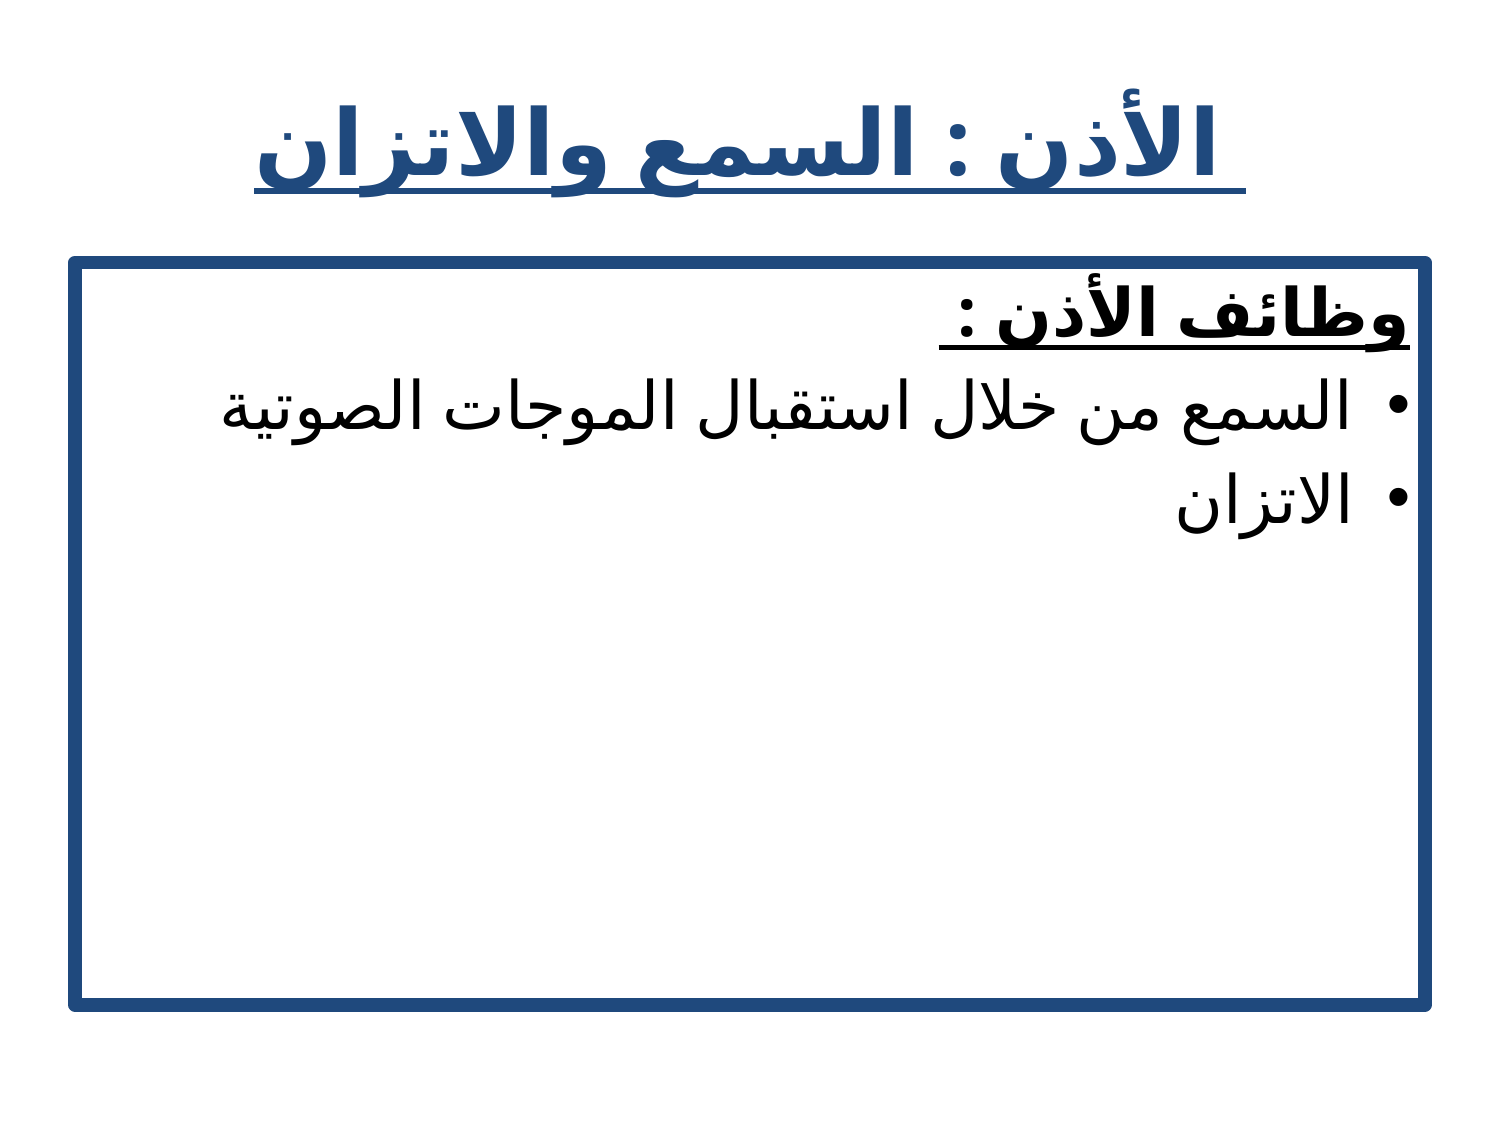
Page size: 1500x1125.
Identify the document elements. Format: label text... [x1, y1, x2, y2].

title الأذن : السمع والاتزان [75, 45, 1425, 233]
list وظائف الأذن : السمع من خلال استقبال الموجات الصوتية الاتزان [75, 262, 1425, 1005]
